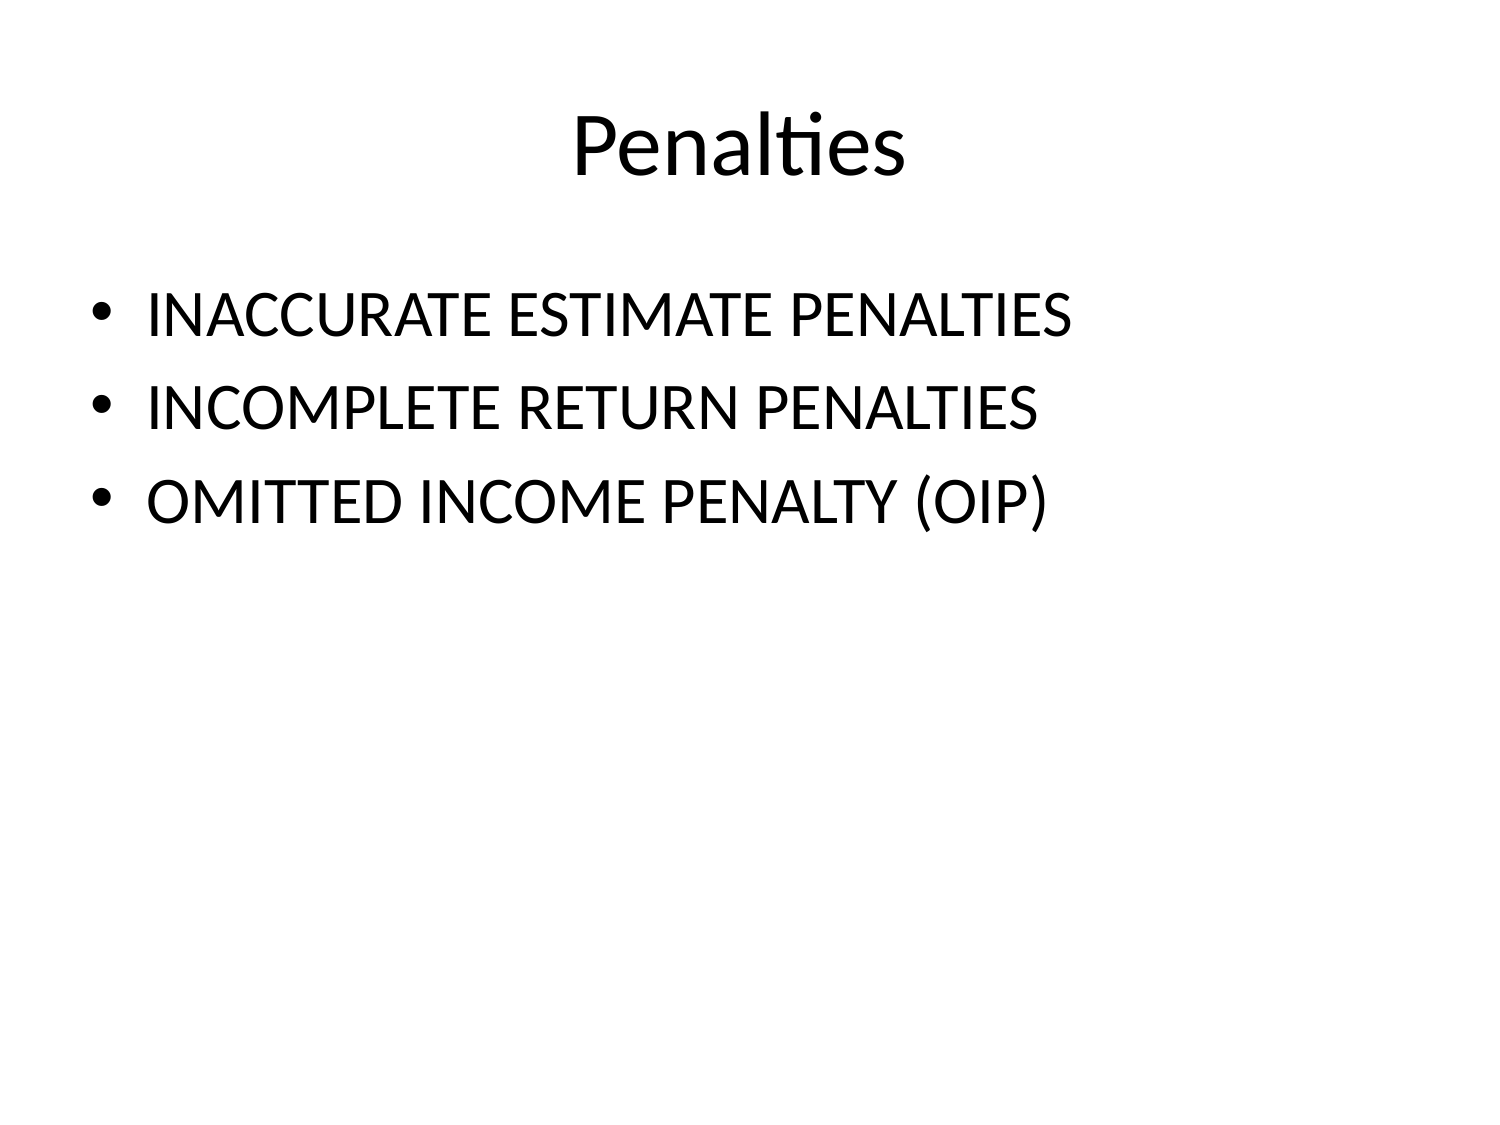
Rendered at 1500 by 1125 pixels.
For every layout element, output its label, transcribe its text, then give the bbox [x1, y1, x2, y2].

list INACCURATE ESTIMATE PENALTIES INCOMPLETE RETURN PENALTIES OMITTED INCOME PENALTY (OIP) [75, 262, 1425, 1005]
title Penalties [75, 45, 1425, 233]
